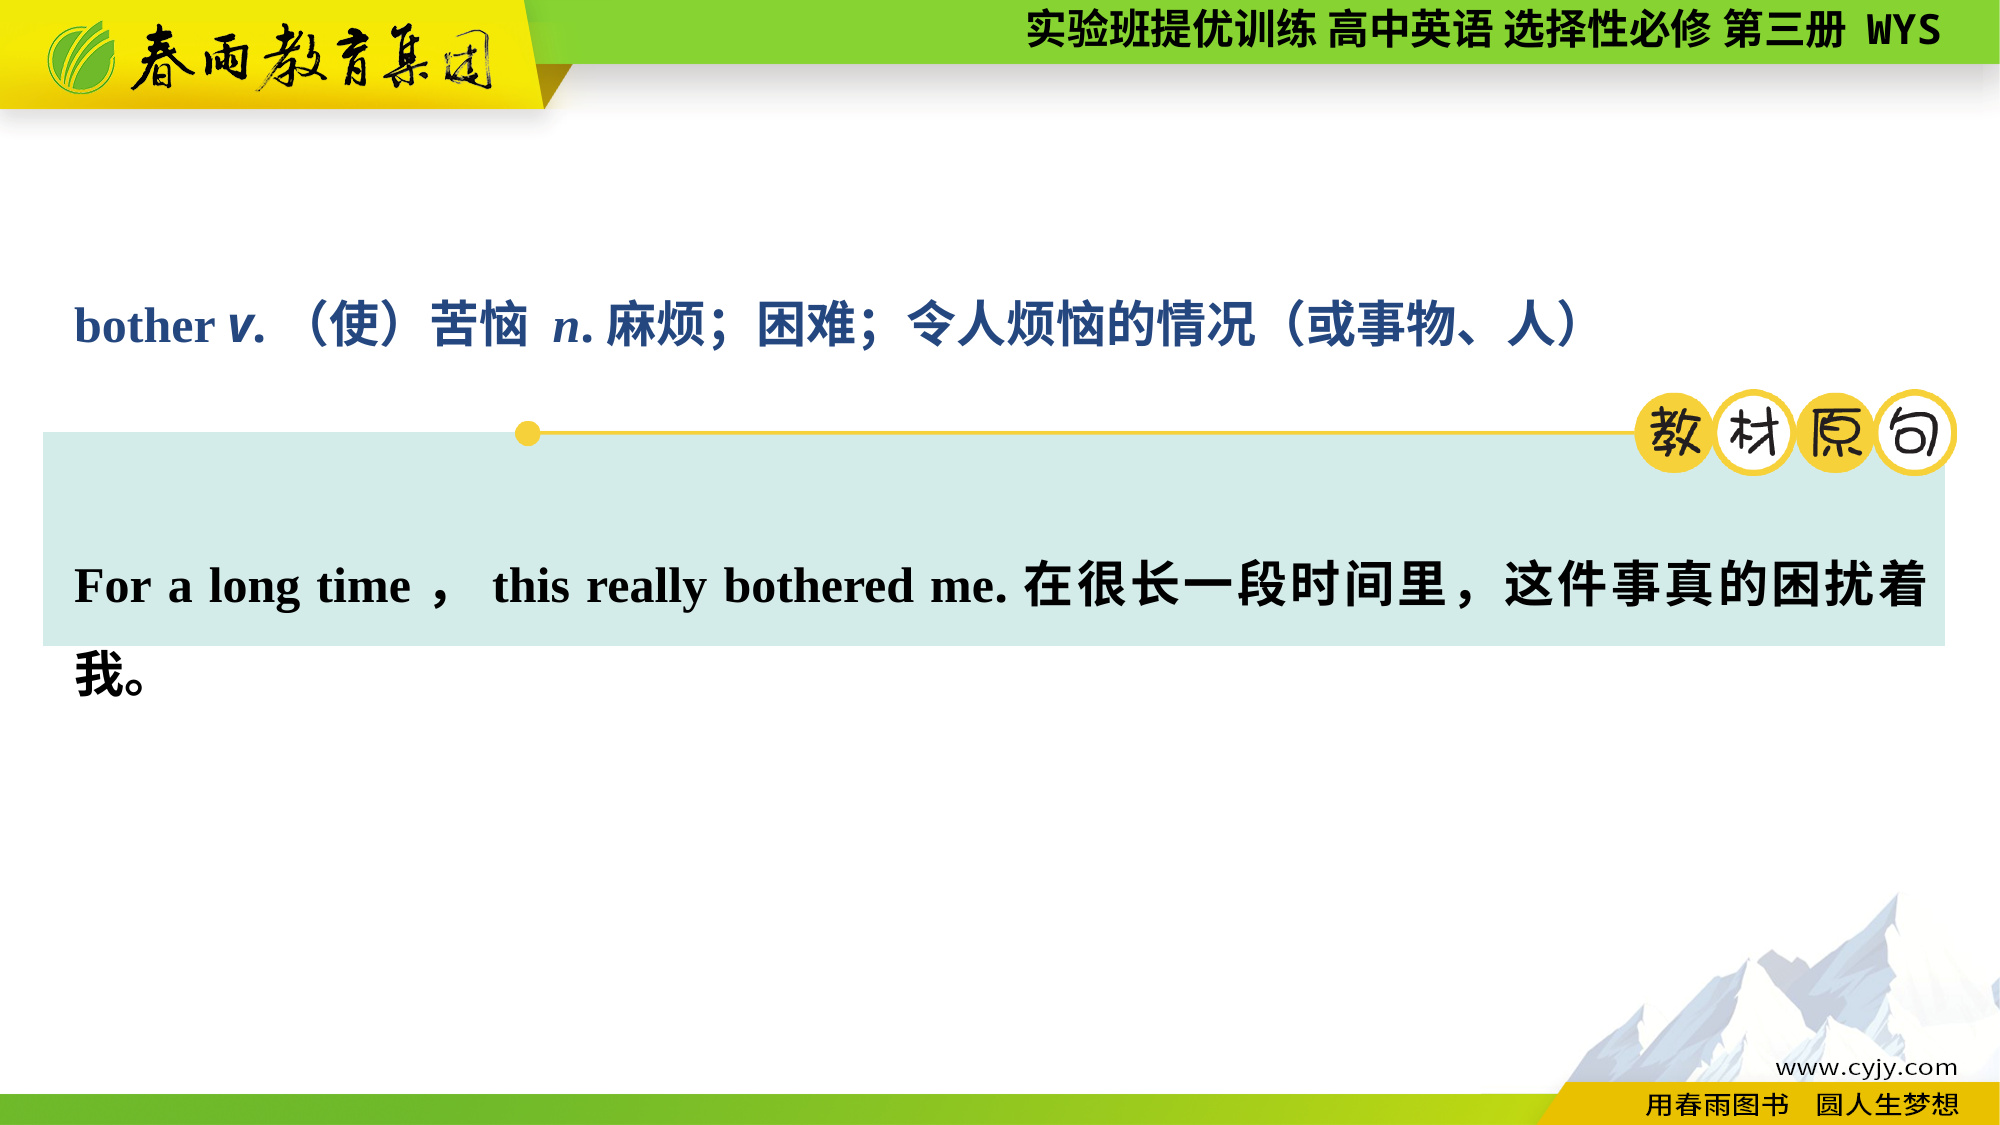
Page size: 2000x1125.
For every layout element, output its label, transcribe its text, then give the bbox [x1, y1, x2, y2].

list bother v.（使）苦恼 n.麻烦；困难；令人烦恼的情况（或事物、人） [59, 255, 1944, 352]
picture [0, 0, 2000, 1125]
text_box For a long time，this really bothered me.在很长一段时间里，这件事真的困扰着我。 [59, 657, 1944, 711]
